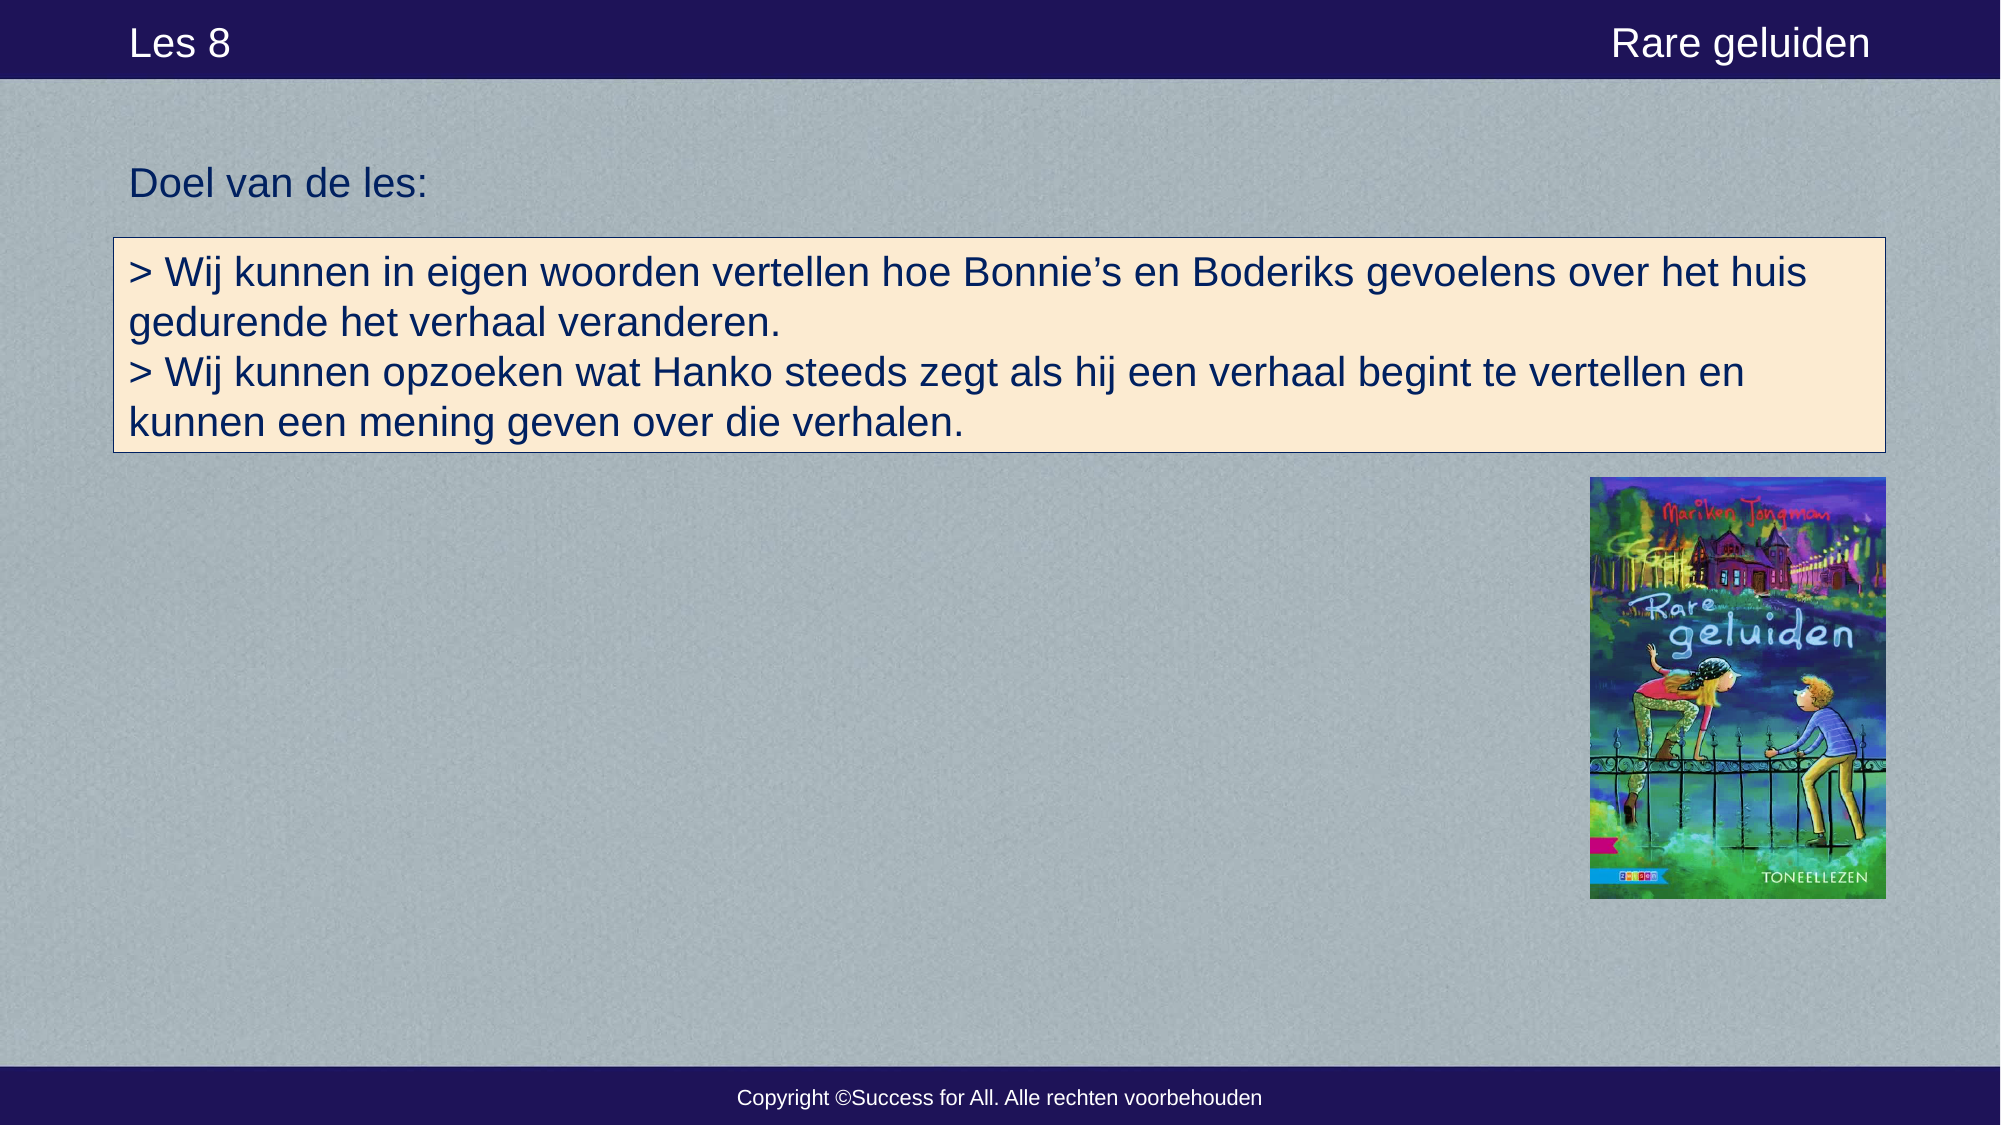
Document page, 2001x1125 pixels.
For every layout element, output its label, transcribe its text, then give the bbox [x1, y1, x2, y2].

text_box Copyright ©Success for All. Alle rechten voorbehouden [0, 1076, 2000, 1125]
picture [0, 0, 2001, 1125]
text_box Doel van de les: [113, 148, 1635, 214]
text_box Rare geluiden [999, 8, 1886, 73]
text_box > Wij kunnen in eigen woorden vertellen hoe Bonnie’s en Boderiks gevoelens over het huis gedurende het verhaal veranderen. > Wij kunnen opzoeken wat Hanko steeds zegt als hij een verhaal begint te vertellen en kunnen een mening geven over die verhalen. [113, 237, 1886, 453]
text_box Les 8 [114, 8, 354, 73]
